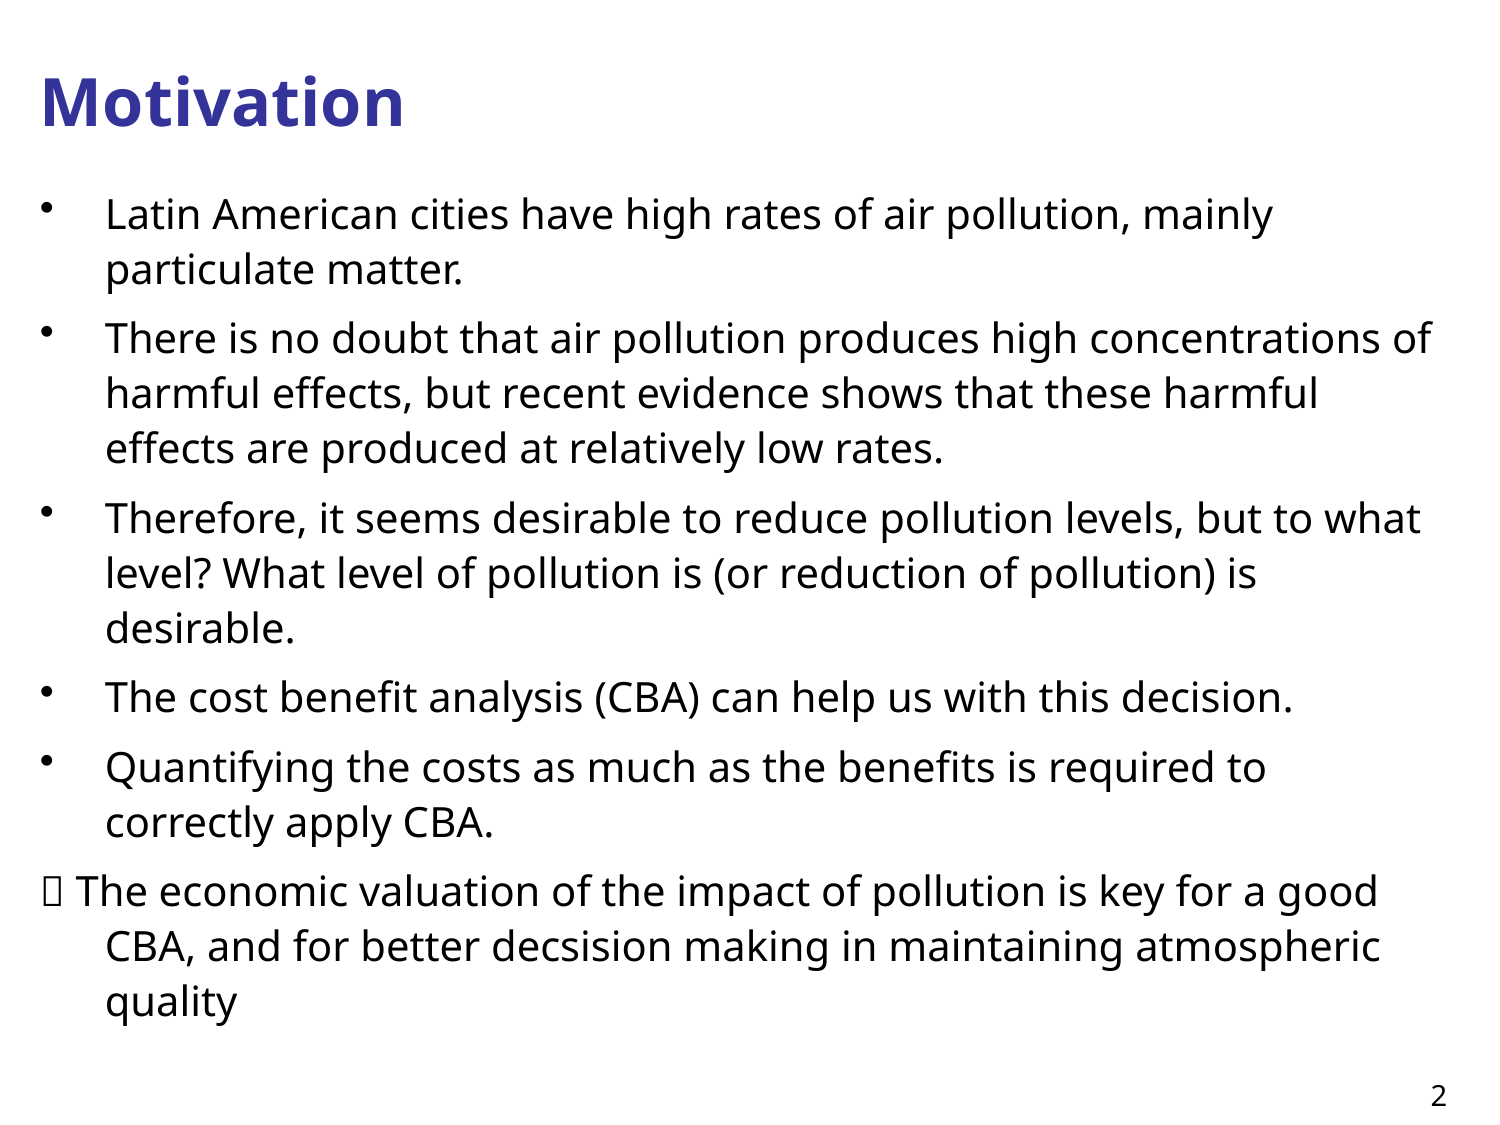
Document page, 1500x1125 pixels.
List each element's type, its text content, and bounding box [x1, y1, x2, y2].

slide_number 2 [1149, 1051, 1463, 1125]
list Latin American cities have high rates of air pollution, mainly particulate matter. There is no doubt that air pollution produces high concentrations of harmful effects, but recent evidence shows that these harmful effects are produced at relatively low rates. Therefore, it seems desirable to reduce pollution levels, but to what level? What level of pollution is (or reduction of pollution) is desirable. The cost benefit analysis (CBA) can help us with this decision. Quantifying the costs as much as the benefits is required to correctly apply CBA.  The economic valuation of the impact of pollution is key for a good CBA, and for better decsision making in maintaining atmospheric quality [24, 174, 1463, 1051]
title Motivation [24, 24, 1463, 174]
